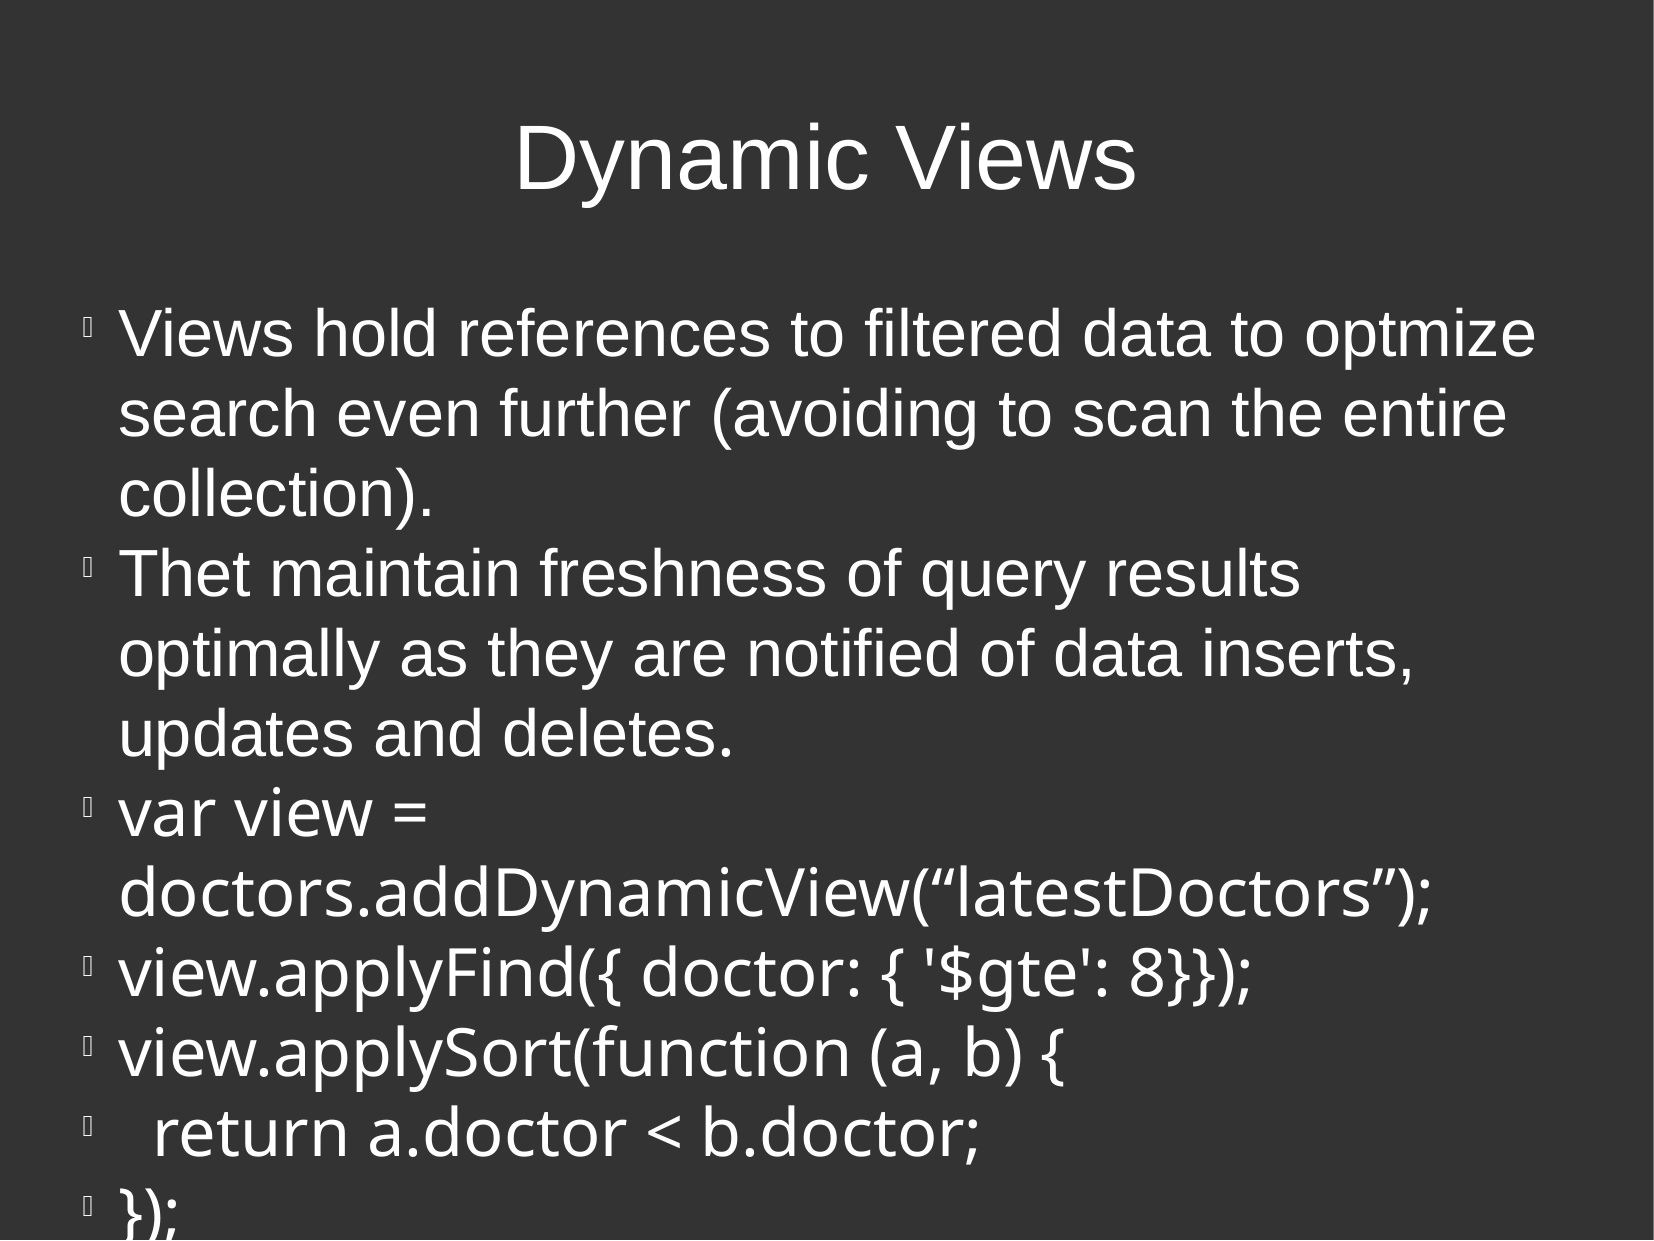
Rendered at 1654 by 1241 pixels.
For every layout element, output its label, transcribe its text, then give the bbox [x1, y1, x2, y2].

text_box Views hold references to filtered data to optmize search even further (avoiding to scan the entire collection). Thet maintain freshness of query results optimally as they are notified of data inserts, updates and deletes. var view = doctors.addDynamicView(“latestDoctors”); view.applyFind({ doctor: { '$gte': 8}}); view.applySort(function (a, b) { return a.doctor < b.doctor; }); // inspect the data console.log(view.data()); [82, 290, 1571, 1010]
text_box Dynamic Views [82, 49, 1571, 257]
